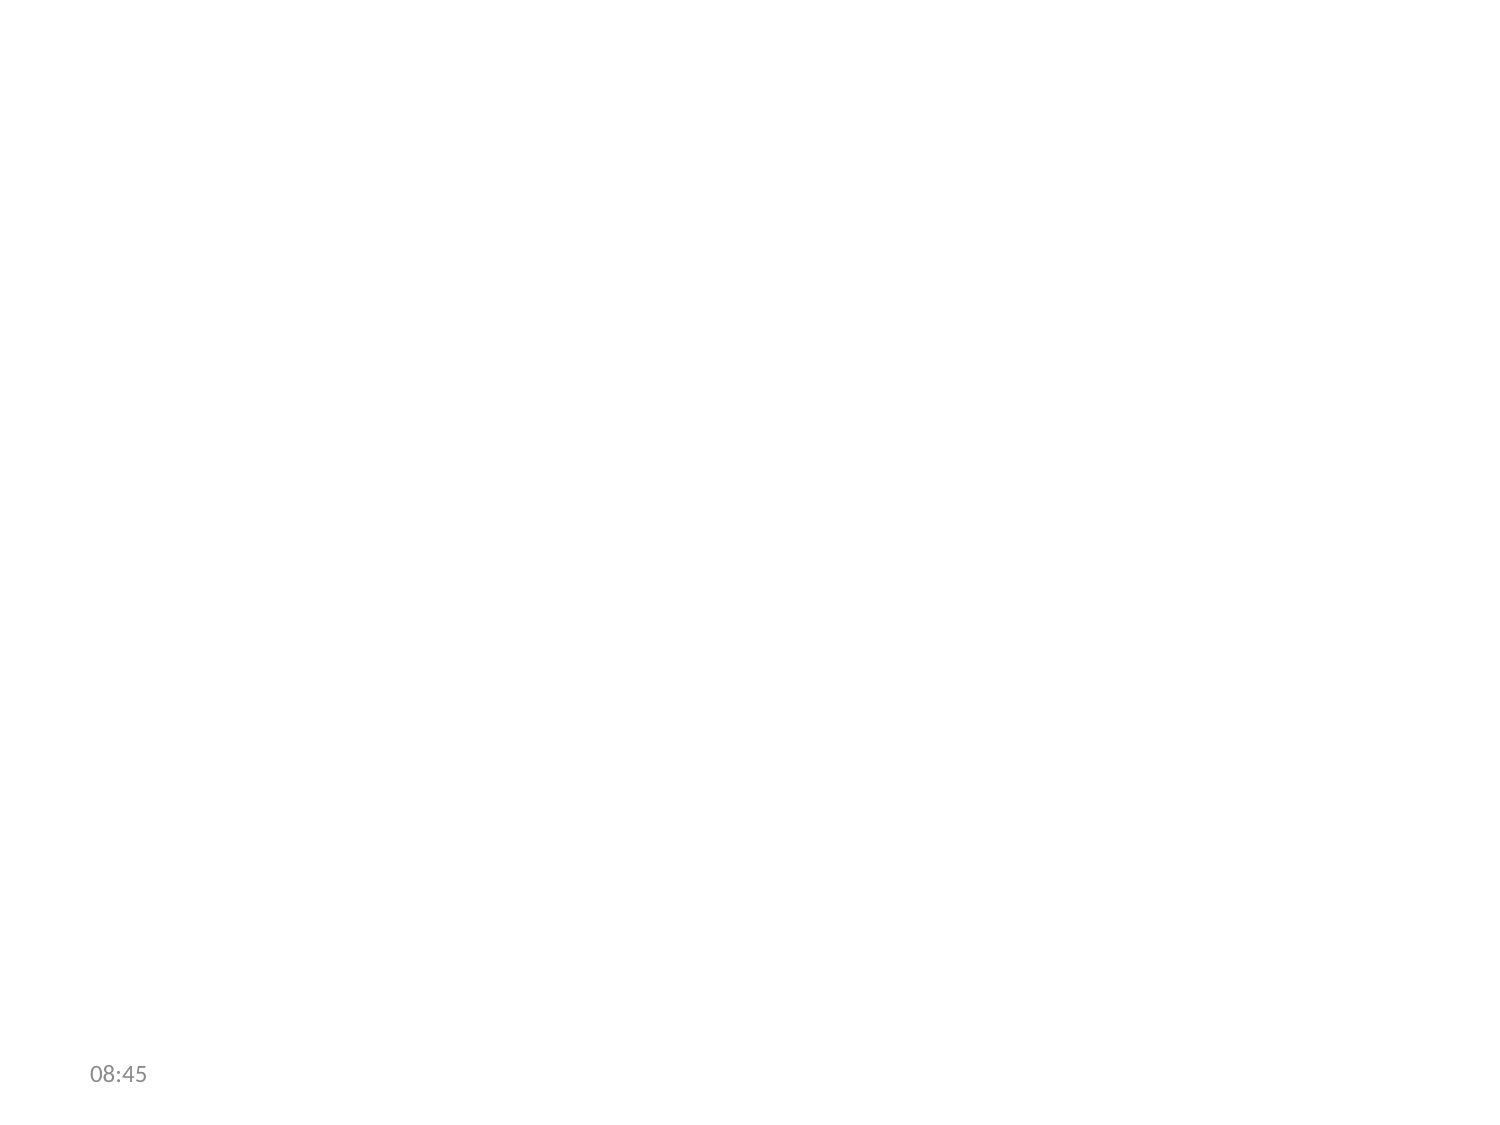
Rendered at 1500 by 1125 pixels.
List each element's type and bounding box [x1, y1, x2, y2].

slide_number [75, 1042, 425, 1103]
